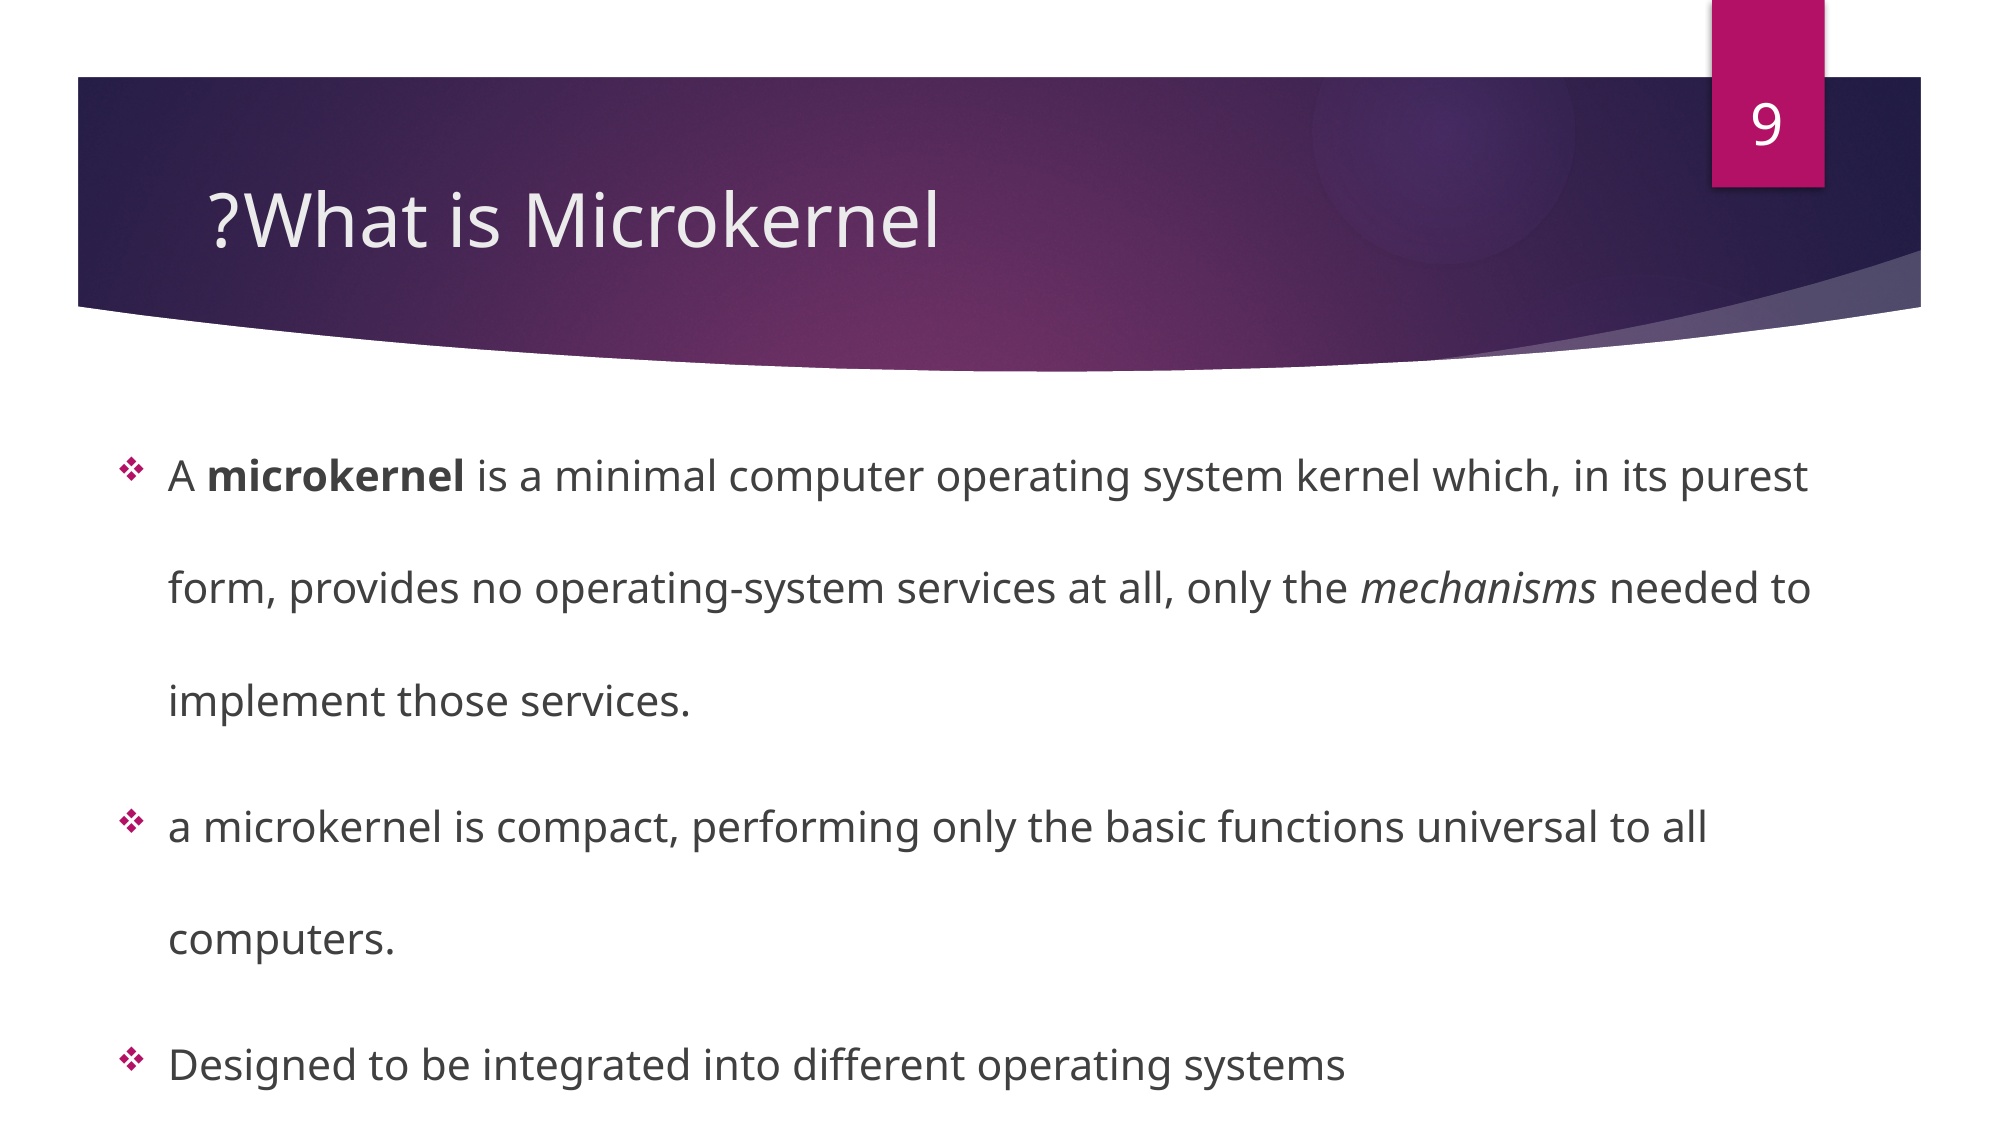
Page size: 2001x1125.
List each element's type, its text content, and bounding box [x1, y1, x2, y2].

list A microkernel is a minimal computer operating system kernel which, in its purest form, provides no operating-system services at all, only the mechanisms needed to implement those services. a microkernel is compact, performing only the basic functions universal to all computers. Designed to be integrated into different operating systems [101, 379, 1875, 1108]
title What is Microkernel? [189, 159, 1627, 276]
slide_number 9 [1698, 48, 1836, 175]
